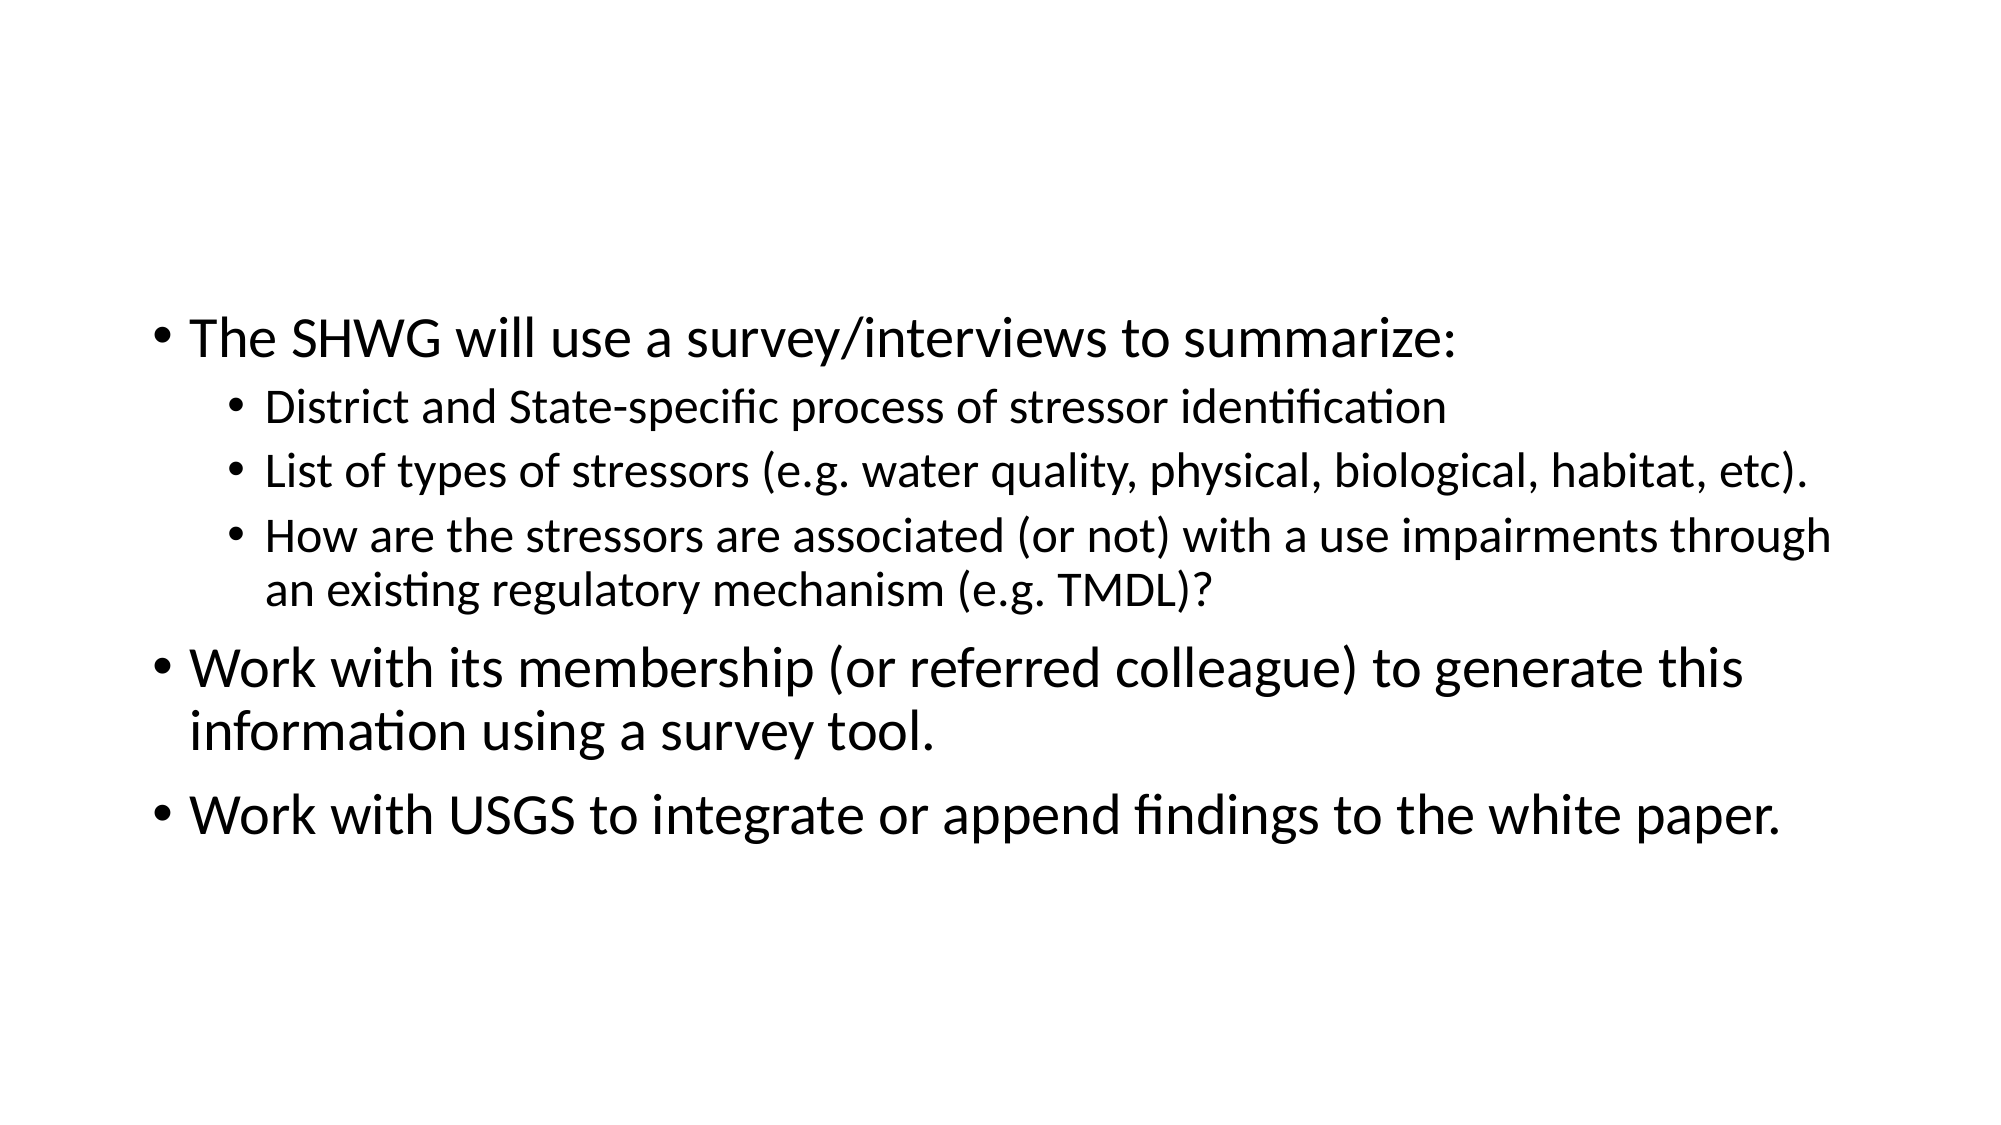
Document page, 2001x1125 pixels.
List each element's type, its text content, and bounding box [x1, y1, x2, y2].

list The SHWG will use a survey/interviews to summarize: District and State-specific process of stressor identification List of types of stressors (e.g. water quality, physical, biological, habitat, etc). How are the stressors are associated (or not) with a use impairments through an existing regulatory mechanism (e.g. TMDL)? Work with its membership (or referred colleague) to generate this information using a survey tool. Work with USGS to integrate or append findings to the white paper. [137, 299, 1863, 1014]
